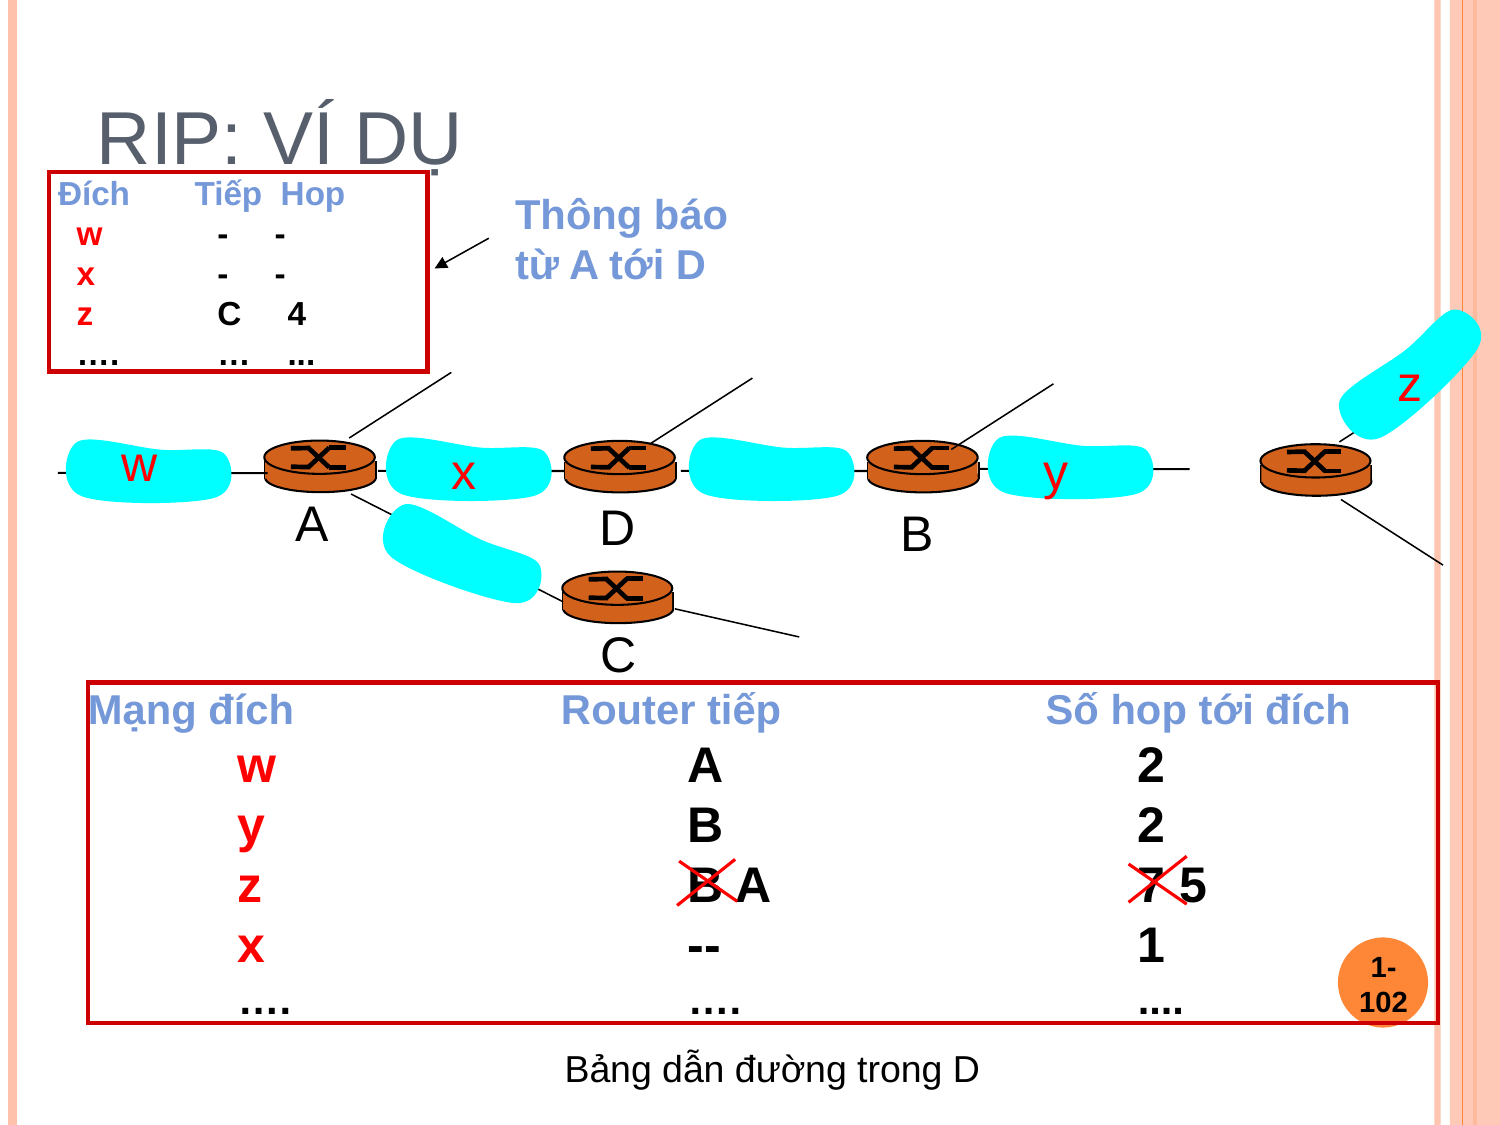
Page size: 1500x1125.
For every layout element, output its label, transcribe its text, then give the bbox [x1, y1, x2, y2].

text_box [1434, 700, 1441, 1024]
text_box Mạng đích Router tiếp Số hop tới đích w A 2 y B 2 z B A 7 5 x -- 1 …. …. .... [87, 699, 1438, 1023]
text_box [1128, 855, 1187, 903]
text_box Bảng dẫn đường trong D [549, 1037, 996, 1098]
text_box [57, 285, 1500, 691]
text_box Thông báo từ A tới D [500, 179, 744, 284]
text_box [434, 237, 490, 269]
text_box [676, 859, 736, 906]
text_box Đích Tiếp Hop w - - x - - z C 4 …. … ... [48, 172, 428, 372]
title RIP: Ví dụ [81, 0, 1357, 188]
